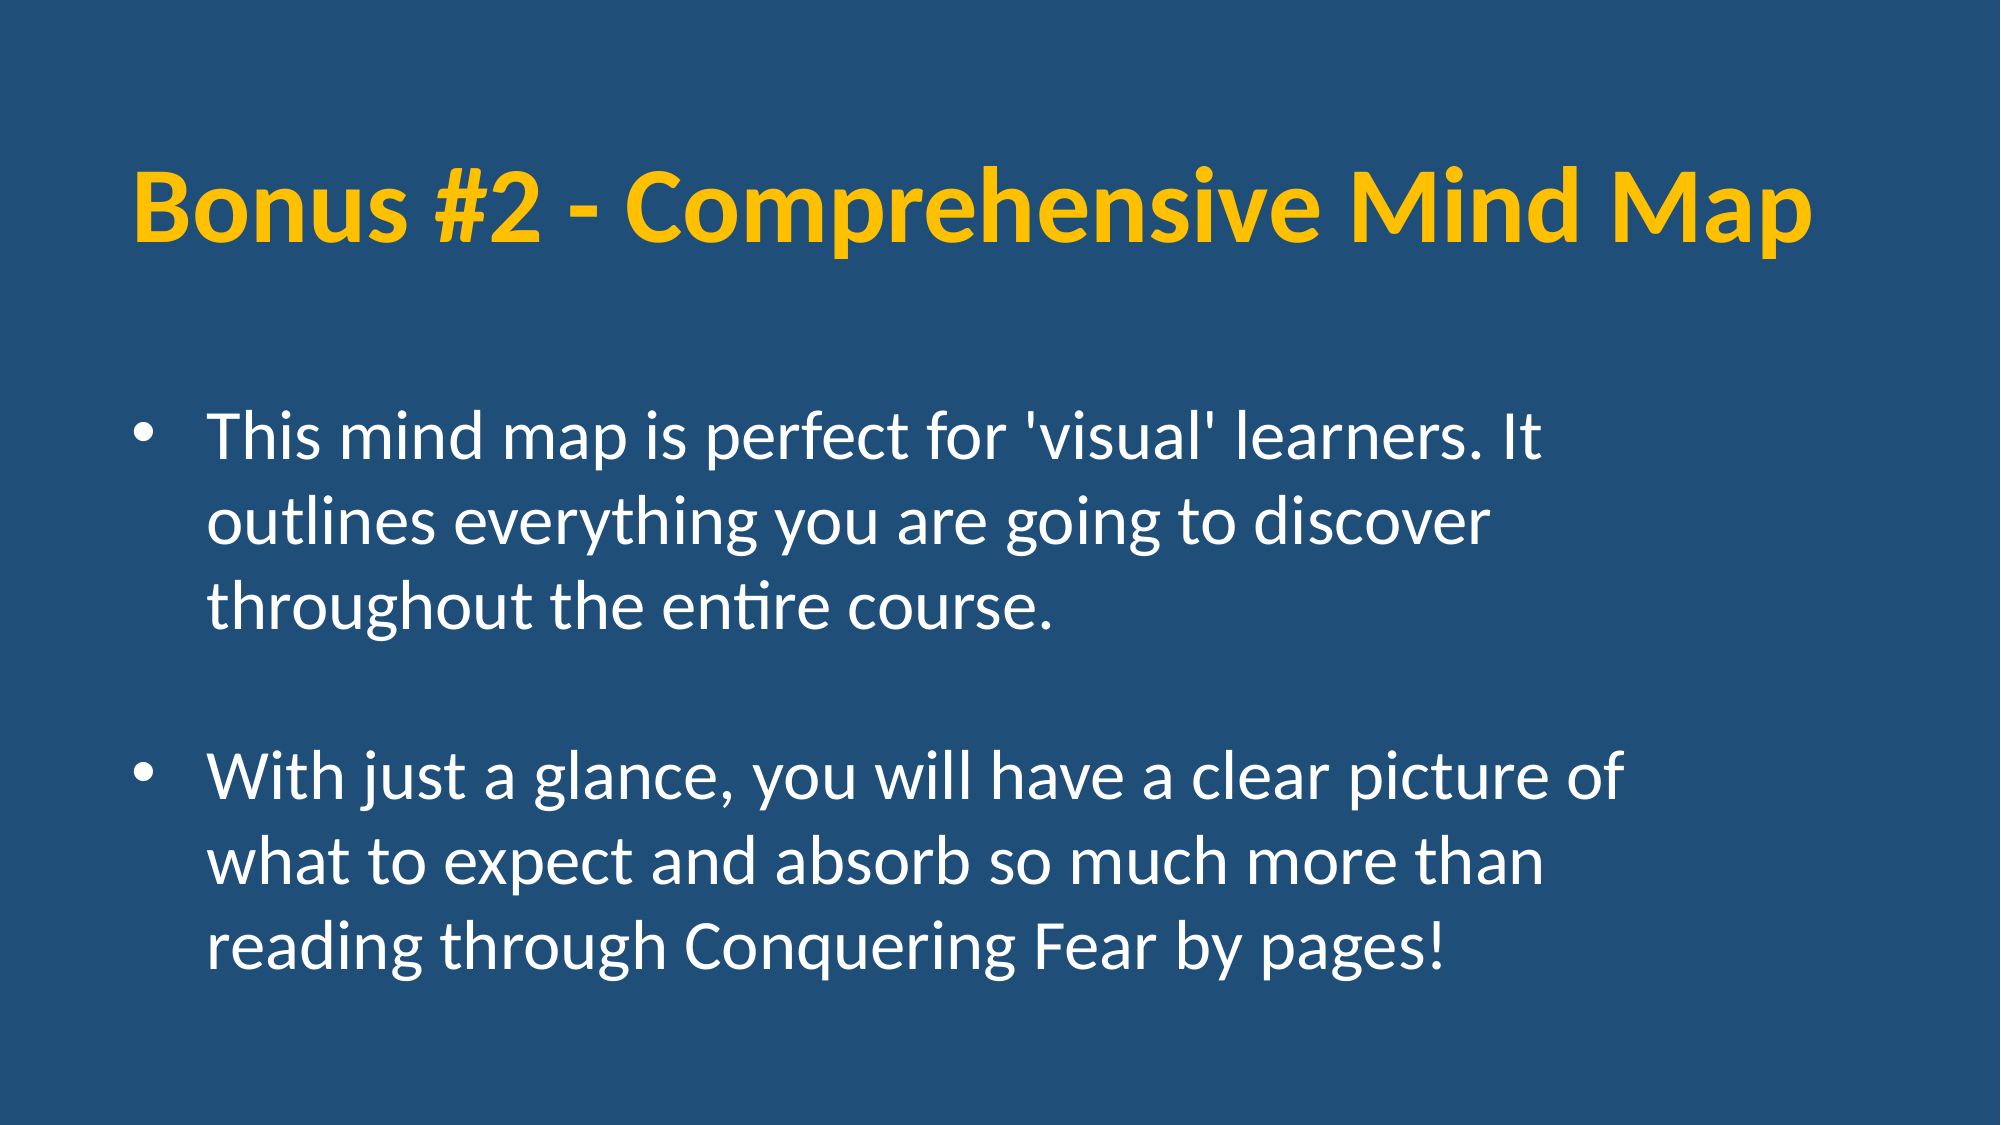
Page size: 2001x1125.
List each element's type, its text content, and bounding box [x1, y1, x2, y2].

list Bonus #2 - Comprehensive Mind Map [116, 141, 1842, 297]
text_box This mind map is perfect for 'visual' learners. It outlines everything you are going to discover throughout the entire course. With just a glance, you will have a clear picture of what to expect and absorb so much more than reading through Conquering Fear by pages! [116, 296, 1790, 991]
